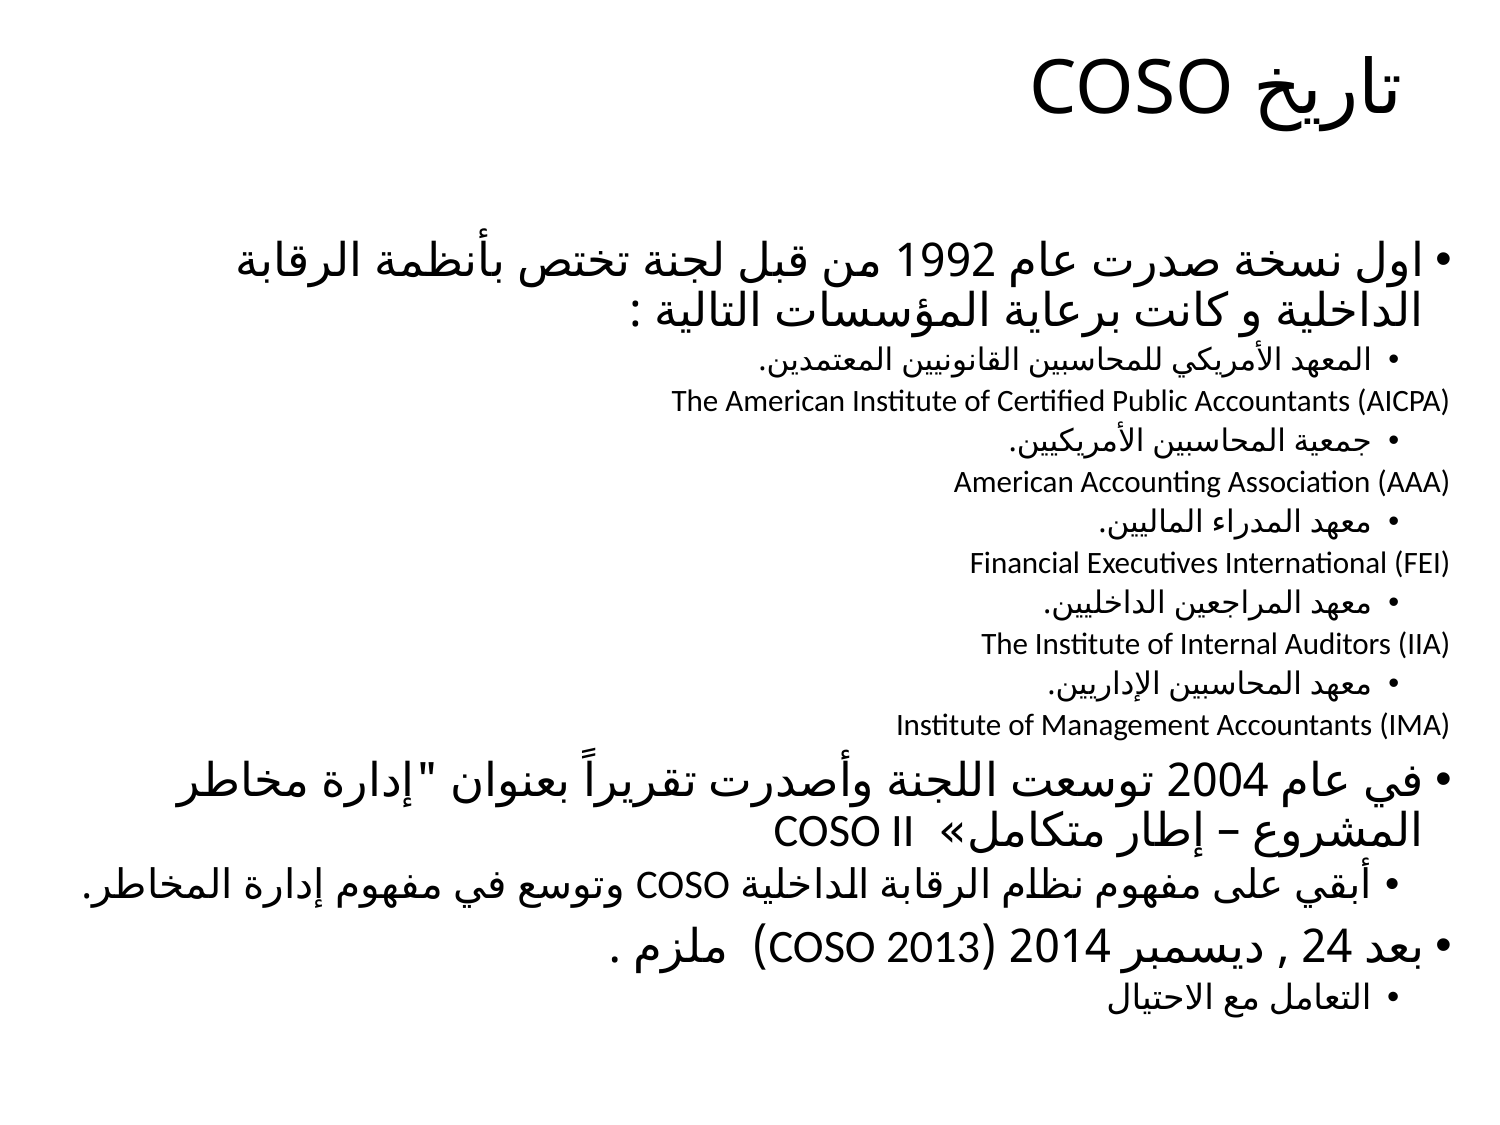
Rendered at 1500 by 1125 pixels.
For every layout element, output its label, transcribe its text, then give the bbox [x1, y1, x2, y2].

list اول نسخة صدرت عام 1992 من قبل لجنة تختص بأنظمة الرقابة الداخلية و كانت برعاية المؤسسات التالية : المعهد الأمریكي للمحاسبین القانونیین المعتمدین. The American Institute of Certified Public Accountants (AICPA) جمعیة المحاسبین الأمریكیین. American Accounting Association (AAA) معهد المدراء المالیین. Financial Executives International (FEI) معهد المراجعین الداخلیین. The Institute of Internal Auditors (IIA) معهد المحاسبین الإداریین. Institute of Management Accountants (IMA) في عام 2004 توسعت اللجنة وأصدرت تقریراً بعنوان "إدارة مخاطر المشروع – إطار متكامل» COSO II أبقي على مفهوم نظام الرقابة الداخلية COSO وتوسع في مفهوم إدارة المخاطر. بعد 24 , ديسمبر 2014 (COSO 2013) ملزم . التعامل مع الاحتيال [64, 172, 1466, 1071]
title تاريخ COSO [206, 19, 1437, 159]
